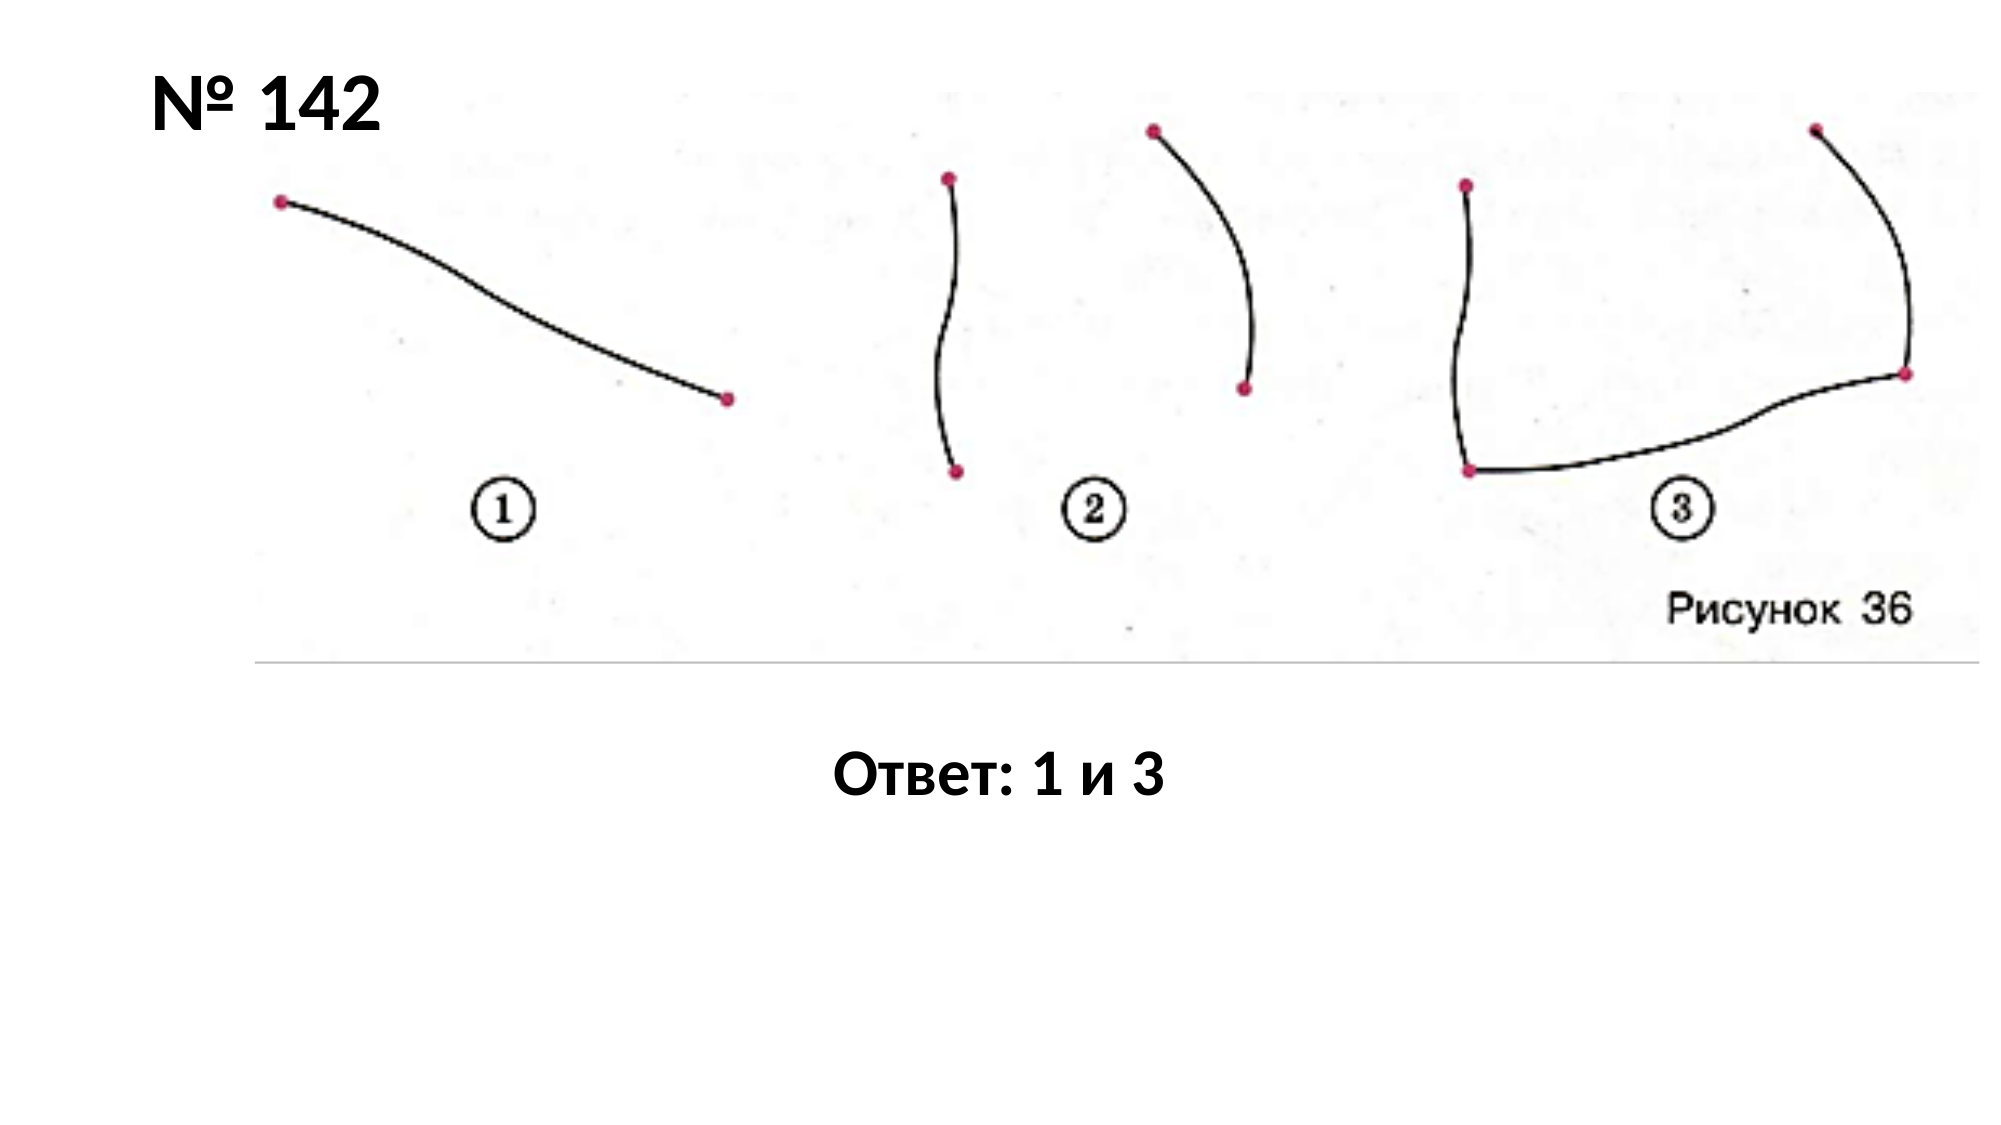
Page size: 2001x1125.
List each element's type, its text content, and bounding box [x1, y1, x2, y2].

picture [254, 92, 1980, 667]
text_box № 142 [135, 40, 398, 155]
text_box Ответ: 1 и 3 [819, 721, 1181, 817]
